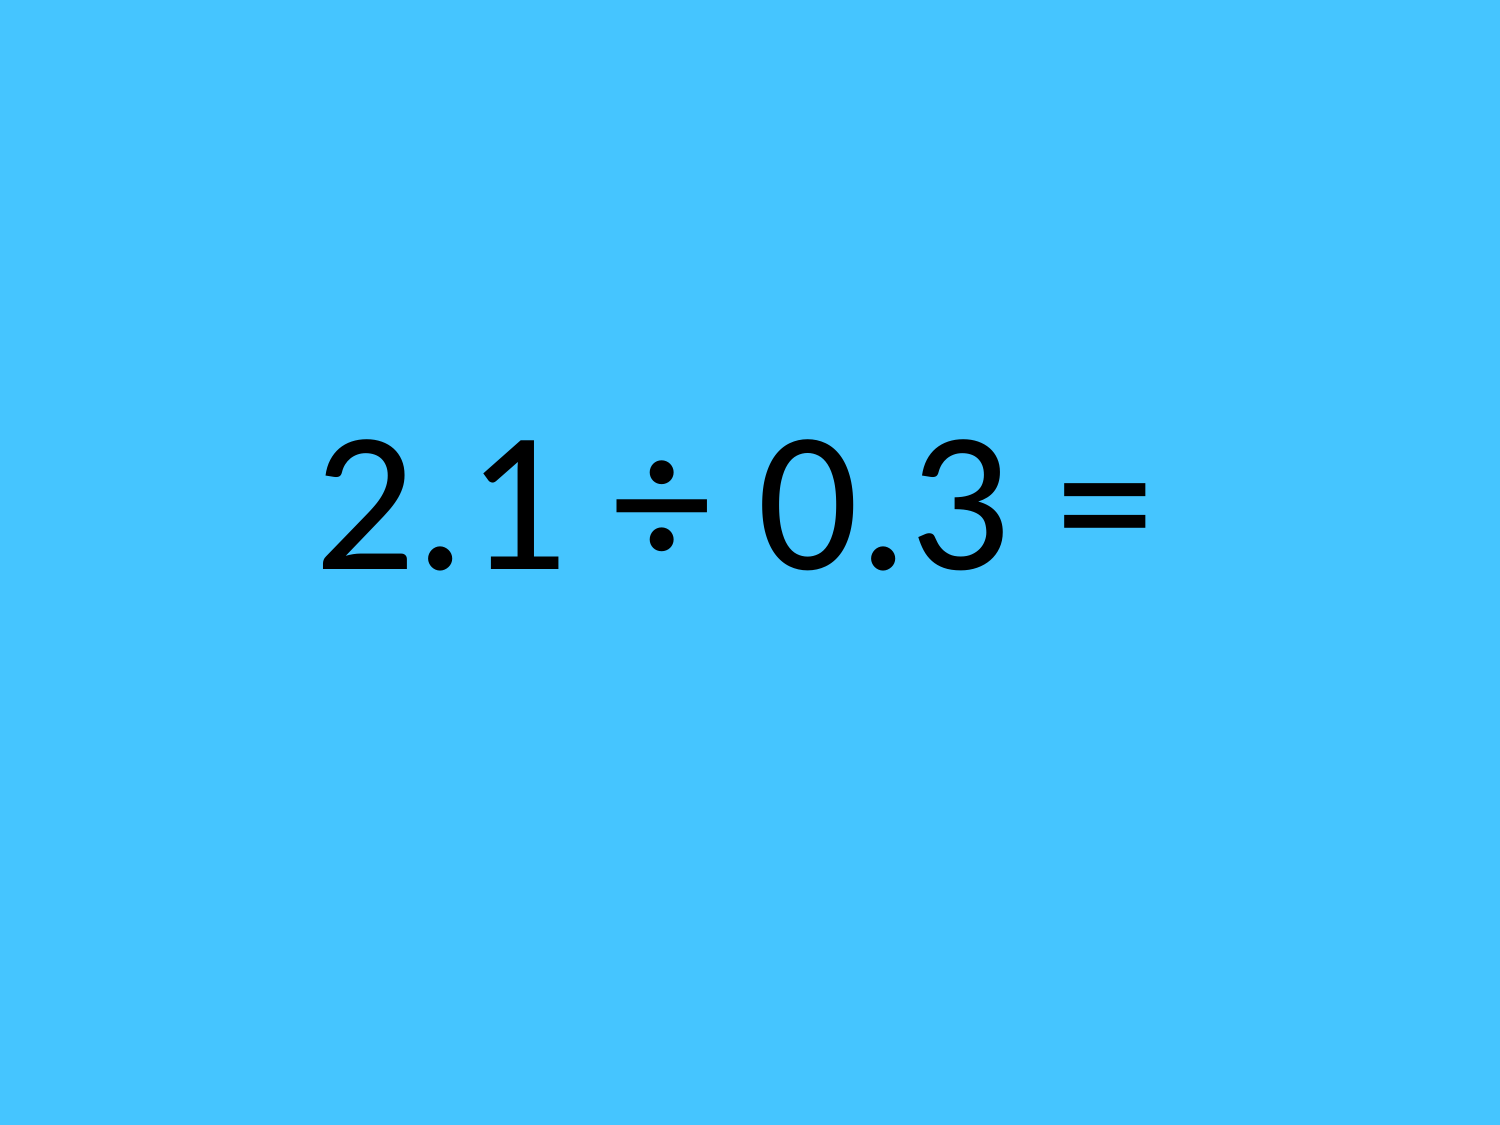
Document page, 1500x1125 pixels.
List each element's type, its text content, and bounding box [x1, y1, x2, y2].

text_box 2.1 ÷ 0.3 = [299, 362, 1275, 618]
